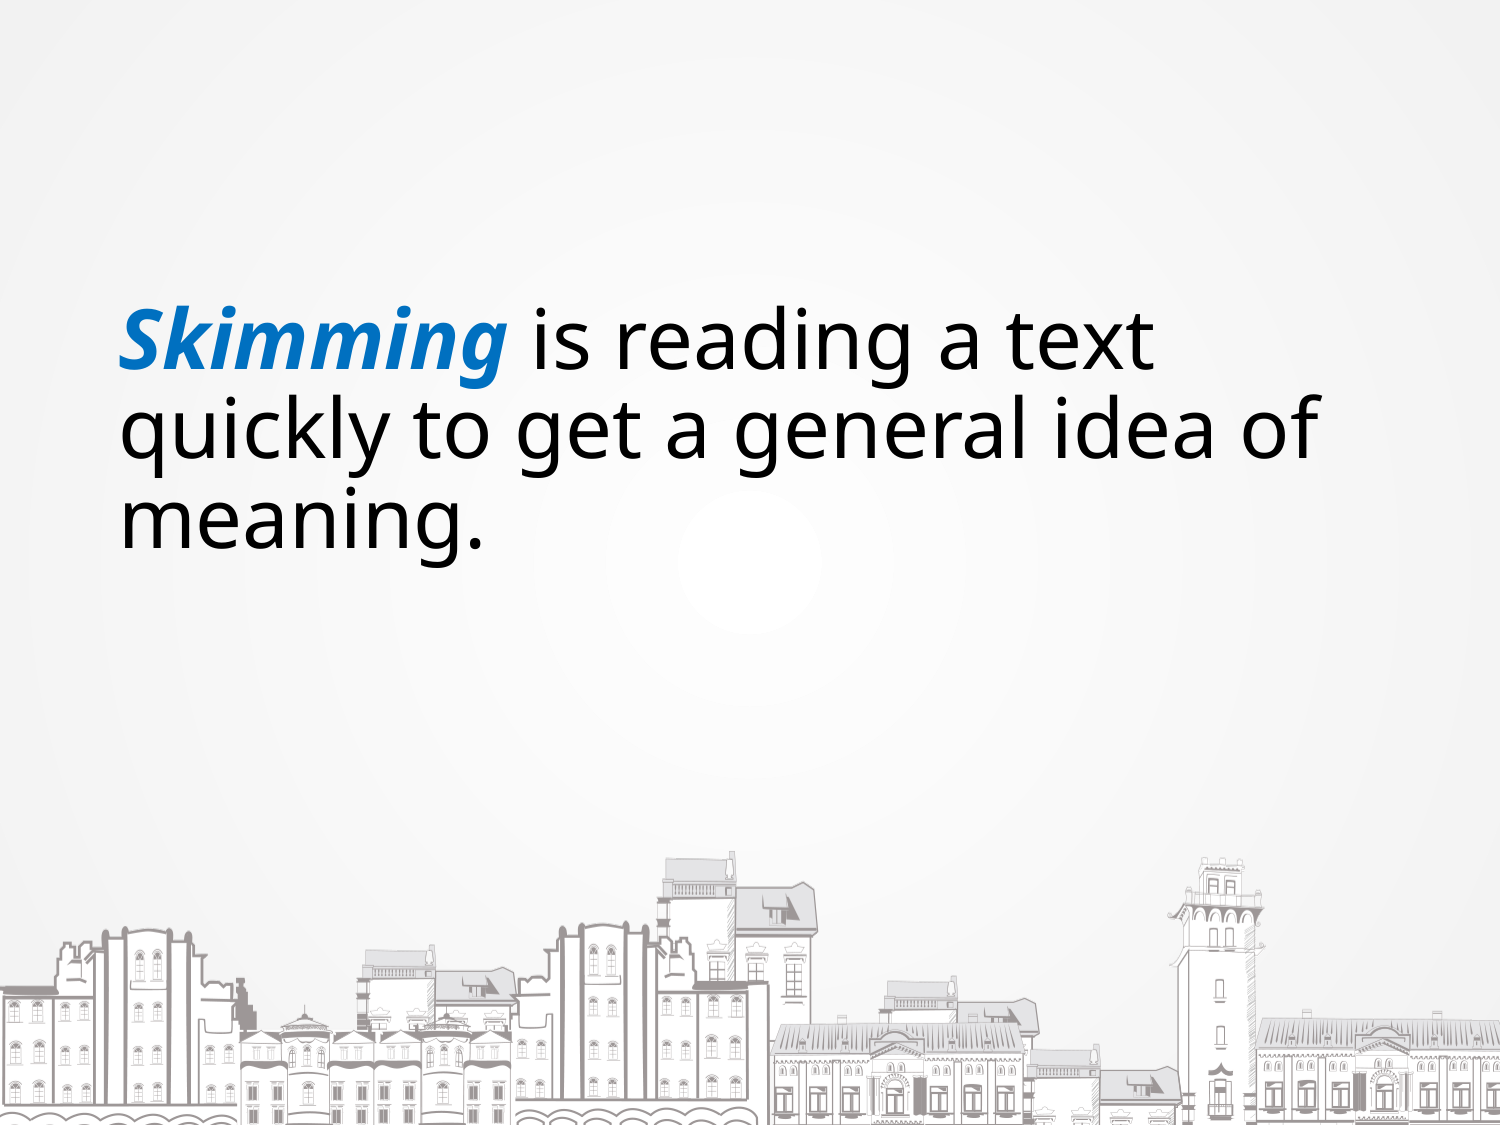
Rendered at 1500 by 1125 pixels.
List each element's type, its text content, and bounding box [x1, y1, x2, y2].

title Skimming is reading a text quickly to get a general idea of meaning. [103, 165, 1397, 699]
picture [0, 0, 1500, 1125]
